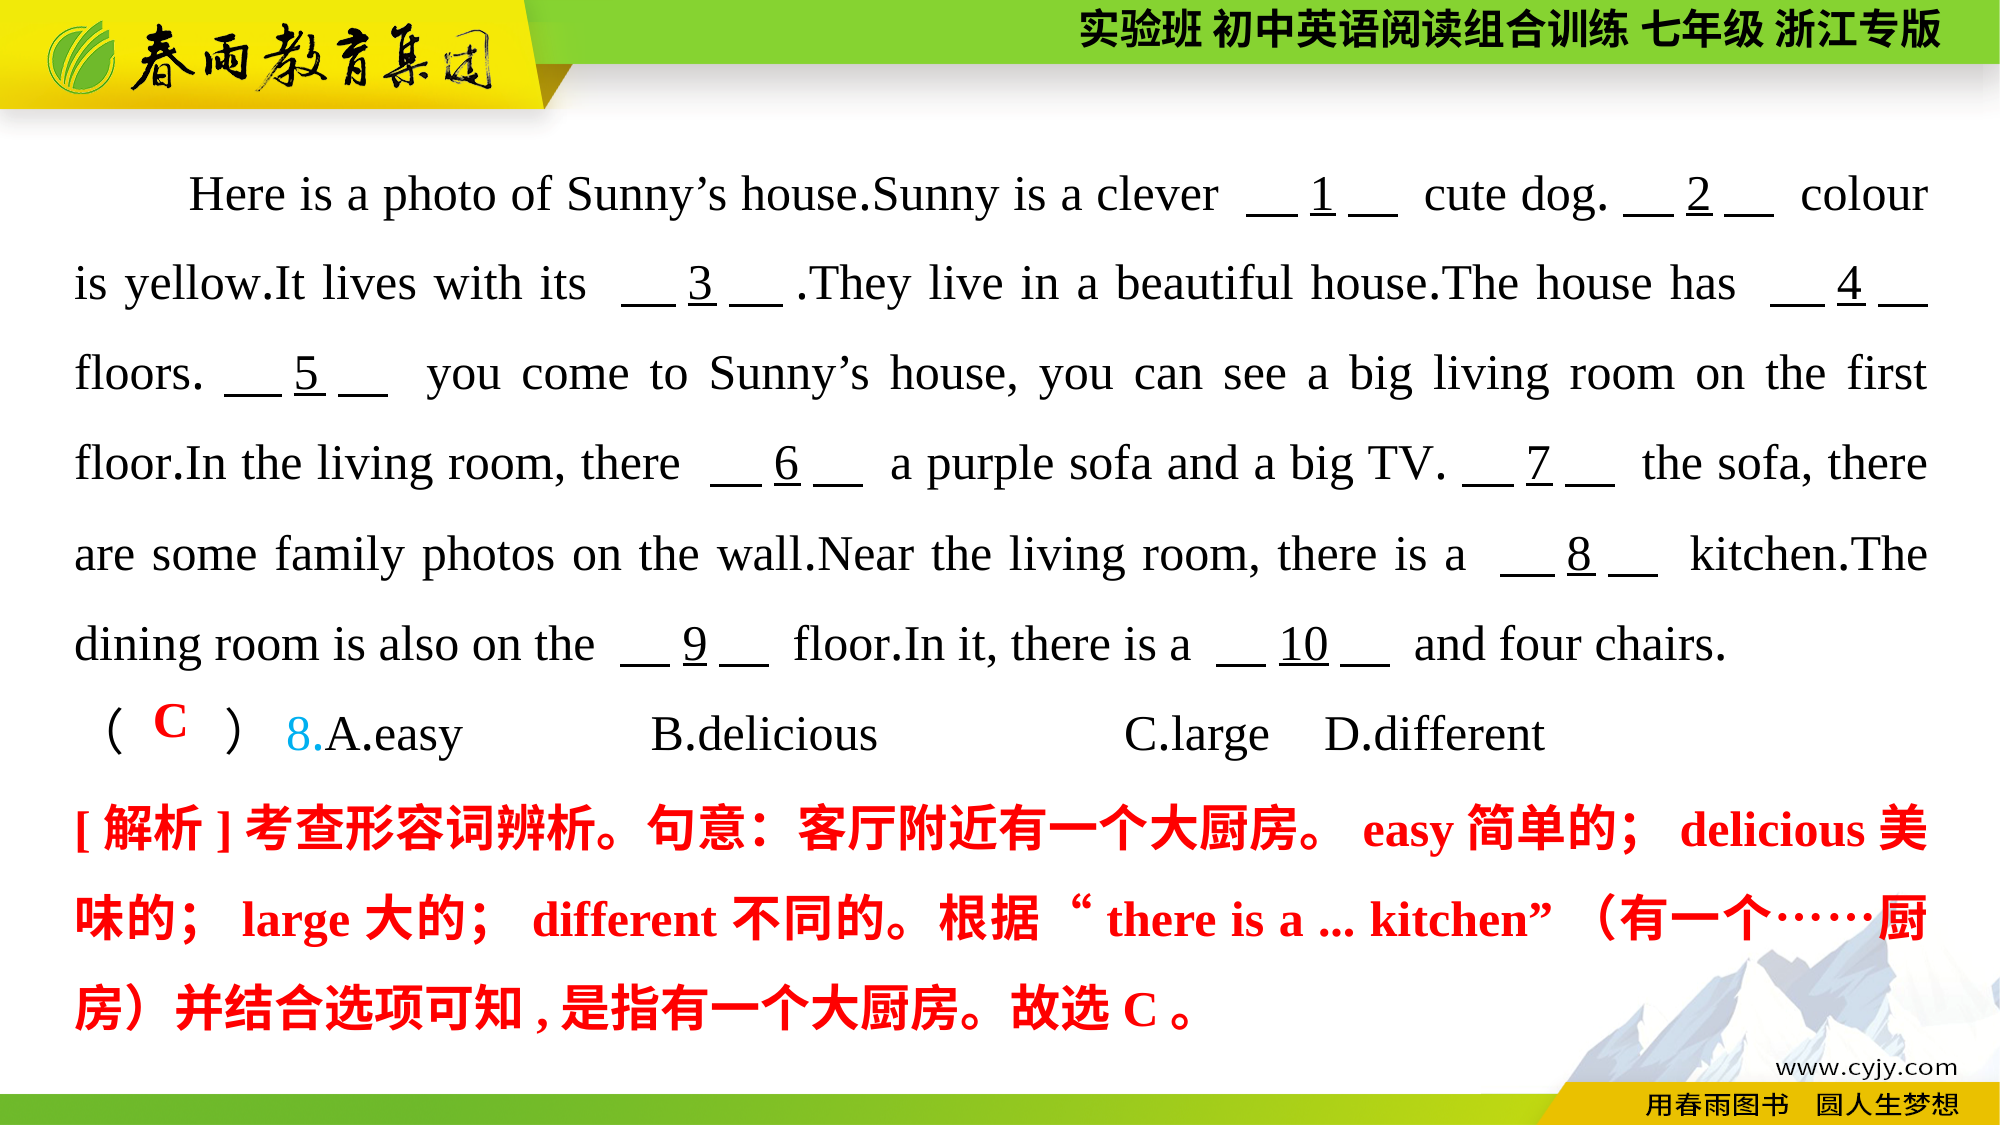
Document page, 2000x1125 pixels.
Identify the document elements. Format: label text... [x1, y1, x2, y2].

picture [0, 0, 2000, 1125]
list Here is a photo of Sunny’s house.Sunny is a clever 1 cute dog. 2 colour is yellow.It lives with its 3 .They live in a beautiful house.The house has 4 floors. 5 you come to Sunny’s house, you can see a big living room on the first floor.In the living room, there 6 a purple sofa and a big TV. 7 the sofa, there are some family photos on the wall.Near the living room, there is a 8 kitchen.The dining room is also on the 9 floor.In it, there is a 10 and four chairs. （ ）8.A.easy B.delicious C.large D.different [59, 122, 1944, 758]
text_box [解析]考查形容词辨析。句意：客厅附近有一个大厨房。easy简单的；delicious美味的；large大的；different不同的。根据“there is a ... kitchen”（有一个……厨房）并结合选项可知,是指有一个大厨房。故选C。 [59, 758, 1944, 1044]
text_box C [138, 680, 204, 756]
